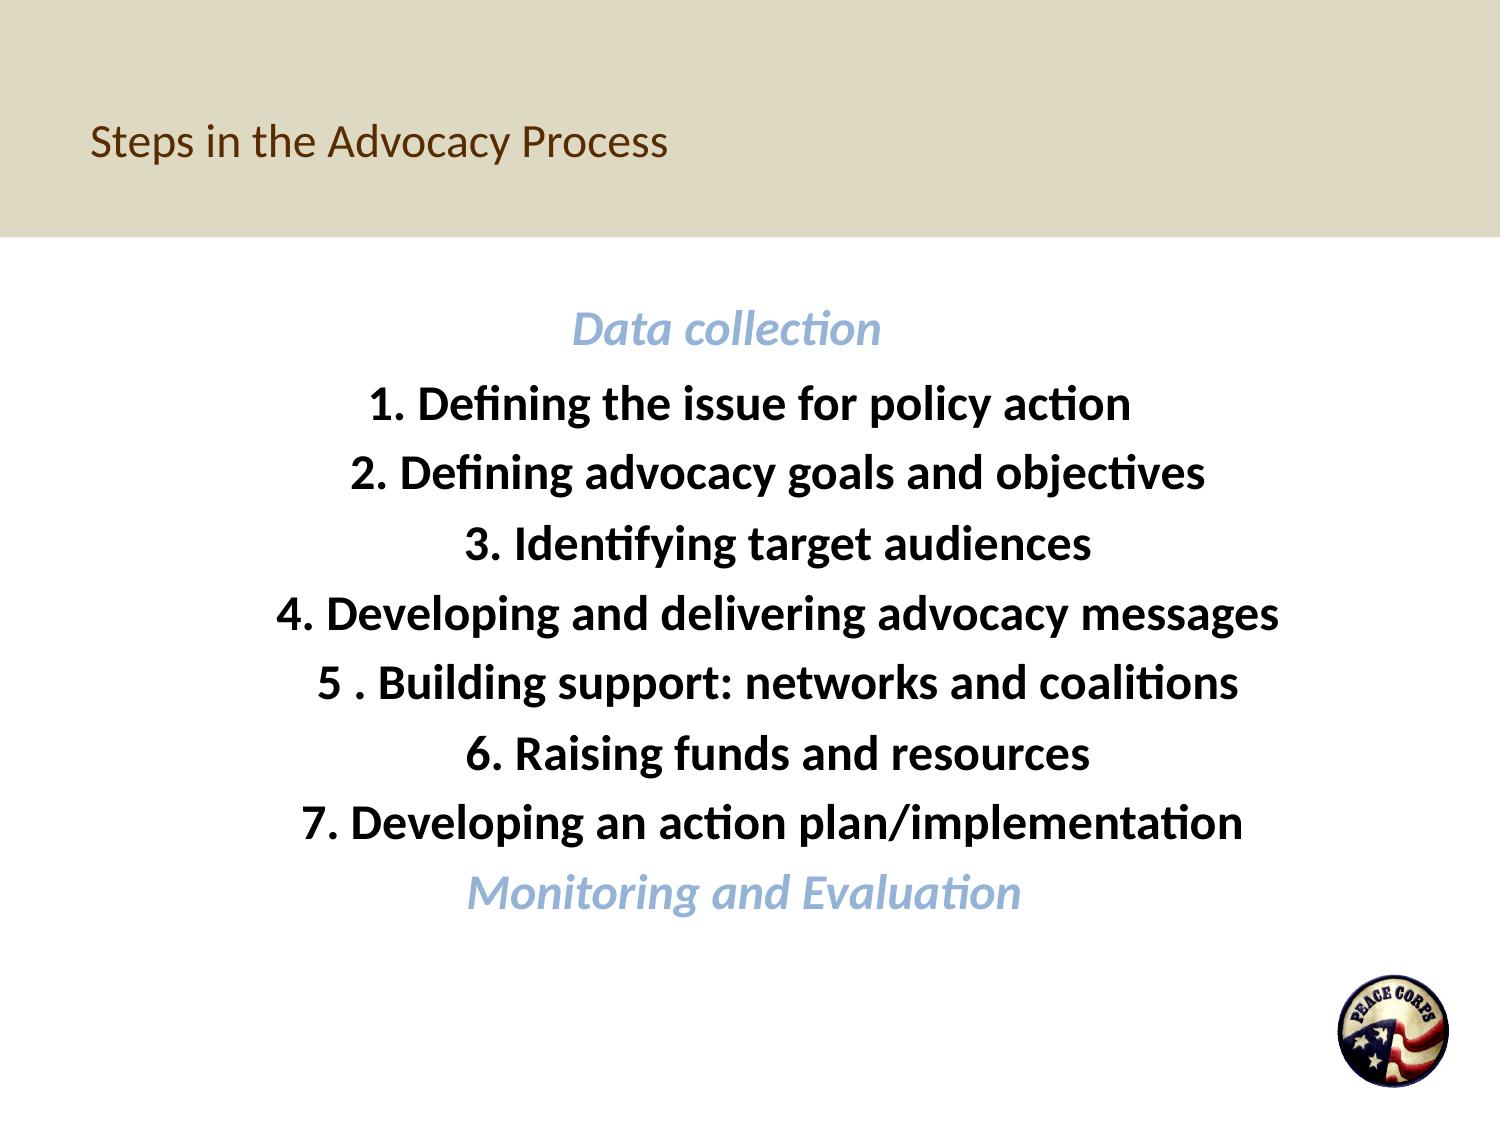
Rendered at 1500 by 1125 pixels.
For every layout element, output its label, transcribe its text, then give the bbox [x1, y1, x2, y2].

title Steps in the Advocacy Process [75, 45, 1425, 233]
list Data collection 1. Defining the issue for policy action 2. Defining advocacy goals and objectives 3. Identifying target audiences 4. Developing and delivering advocacy messages 5 . Building support: networks and coalitions 6. Raising funds and resources 7. Developing an action plan/implementation Monitoring and Evaluation [75, 262, 1425, 1005]
